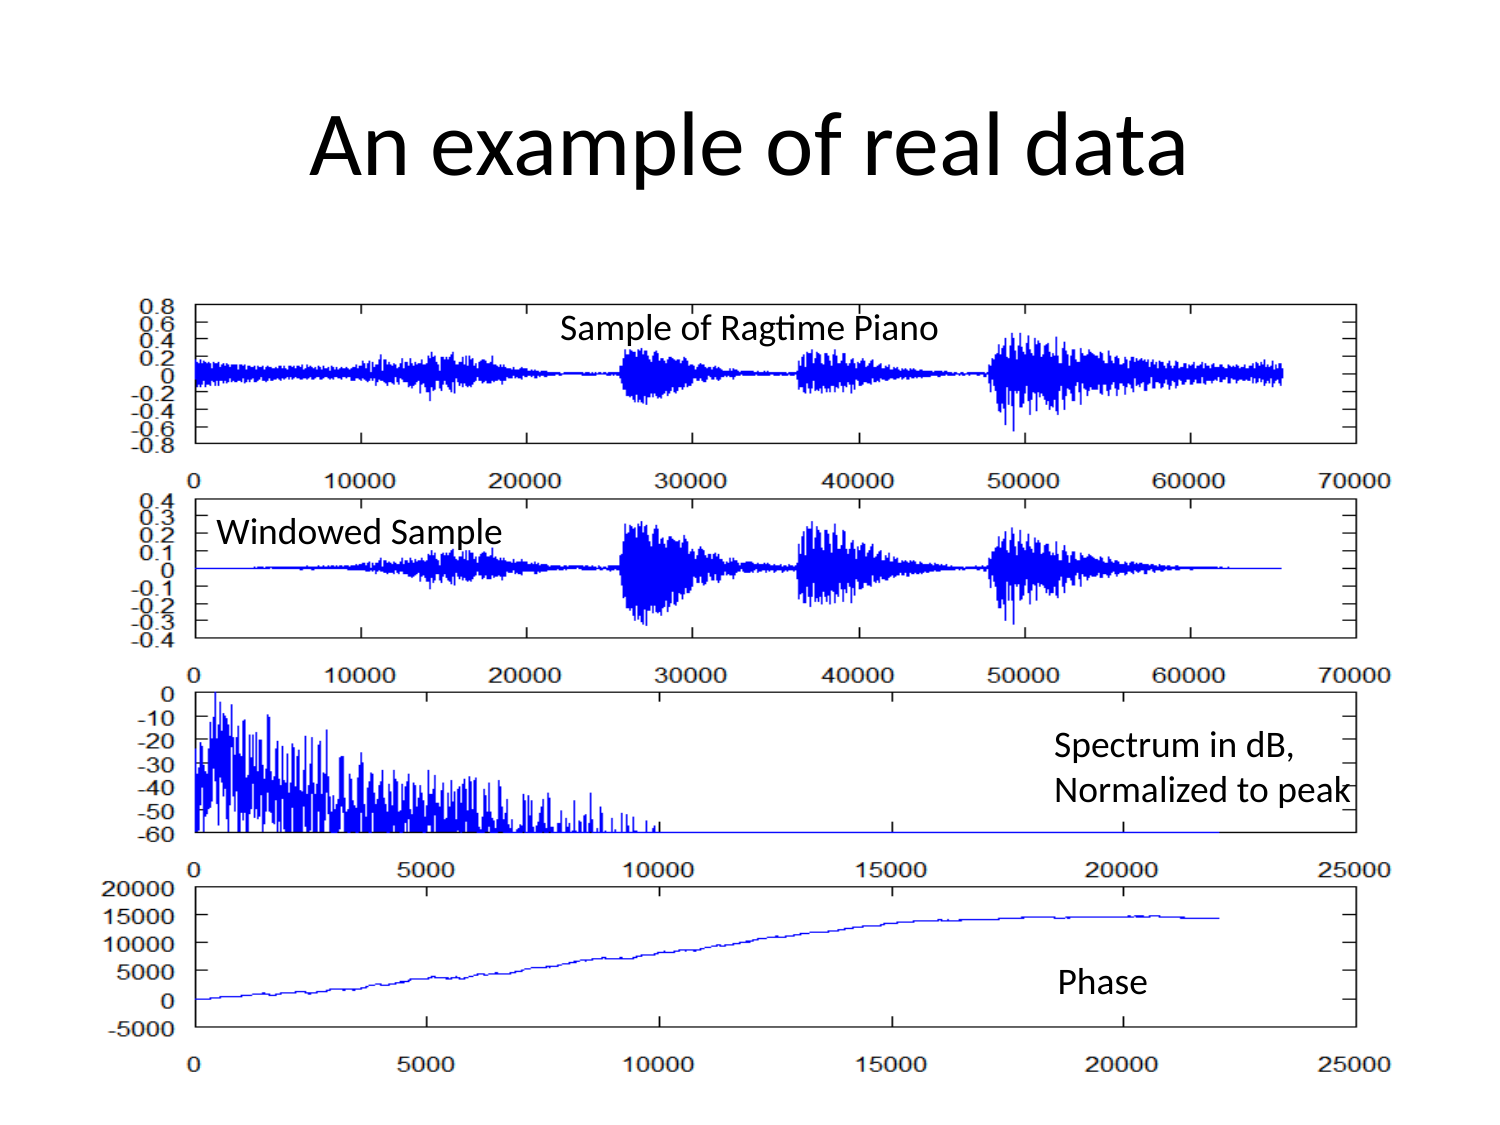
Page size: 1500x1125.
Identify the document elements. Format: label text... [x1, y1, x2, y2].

picture [0, 237, 1500, 1125]
title An example of real data [75, 45, 1425, 233]
